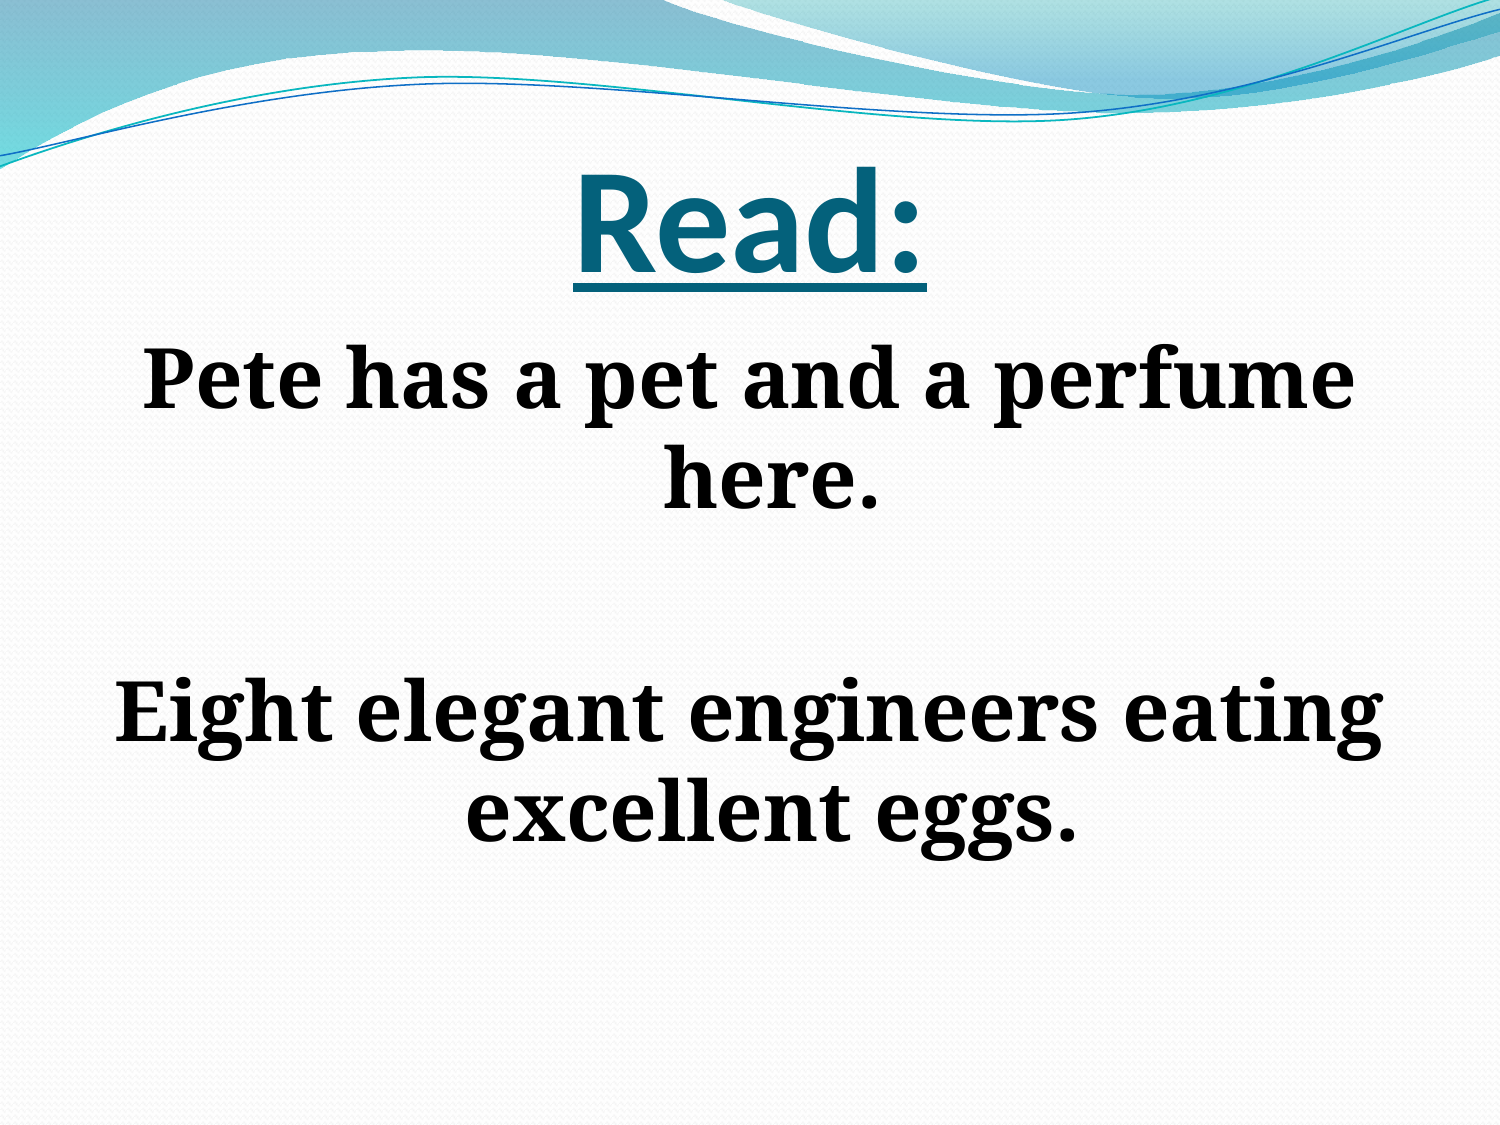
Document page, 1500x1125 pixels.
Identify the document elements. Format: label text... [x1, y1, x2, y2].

list Pete has a pet and a perfume here. Eight elegant engineers eating excellent eggs. [75, 317, 1425, 1038]
title Read: [75, 115, 1425, 303]
